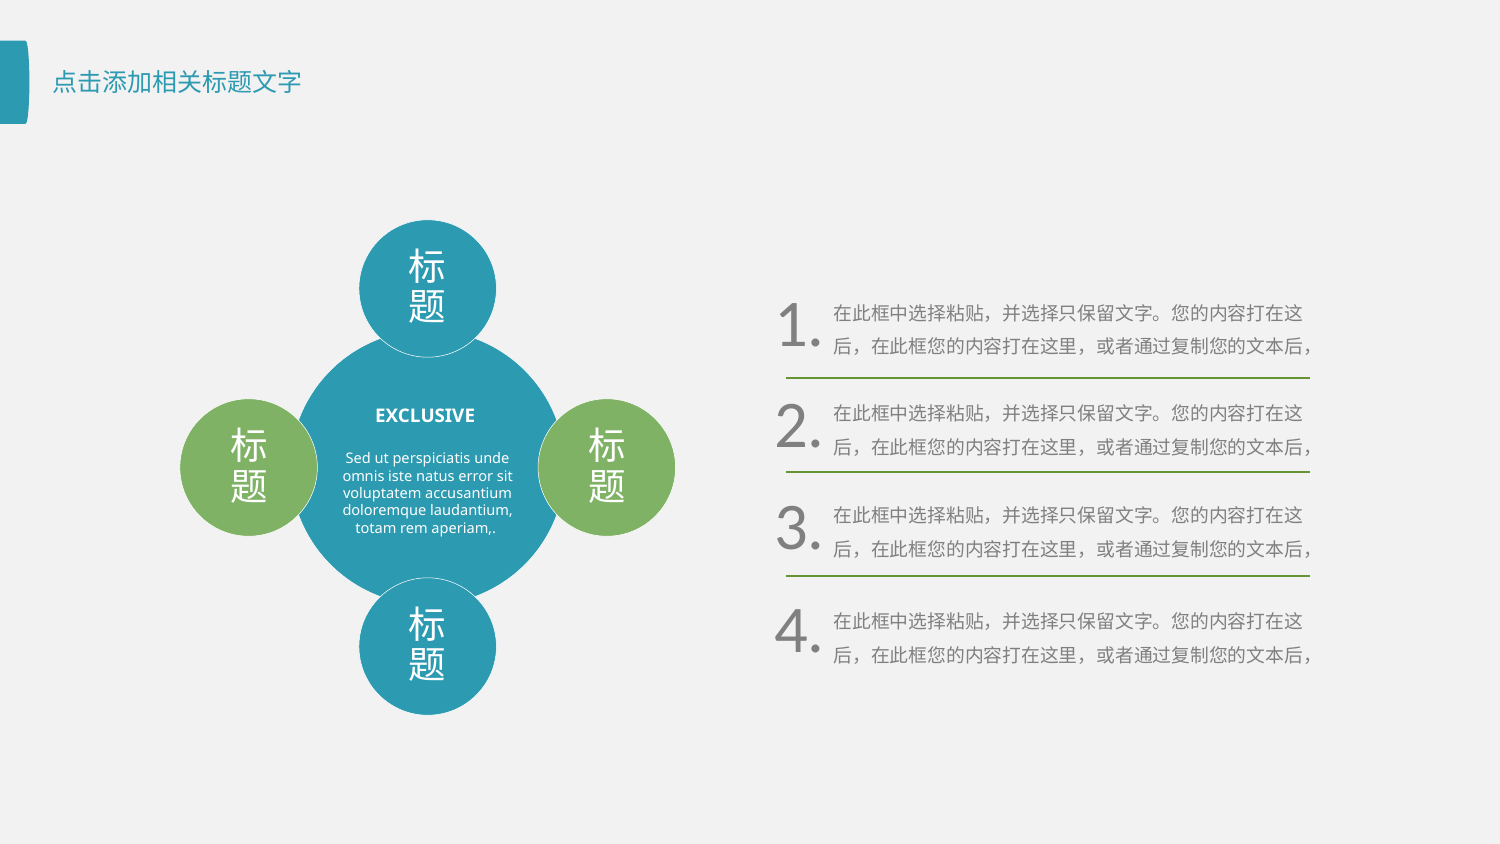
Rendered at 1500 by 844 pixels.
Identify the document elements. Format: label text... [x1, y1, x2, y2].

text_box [179, 219, 676, 716]
text_box 3. [768, 479, 837, 566]
text_box 在此框中选择粘贴，并选择只保留文字。您的内容打在这后，在此框您的内容打在这里，或者通过复制您的文本后， [827, 595, 1311, 670]
text_box 在此框中选择粘贴，并选择只保留文字。您的内容打在这后，在此框您的内容打在这里，或者通过复制您的文本后， [827, 286, 1311, 361]
text_box 在此框中选择粘贴，并选择只保留文字。您的内容打在这后，在此框您的内容打在这里，或者通过复制您的文本后， [827, 387, 1311, 461]
text_box 2. [768, 377, 837, 464]
text_box 4. [768, 582, 837, 670]
text_box 1. [768, 276, 837, 363]
text_box 在此框中选择粘贴，并选择只保留文字。您的内容打在这后，在此框您的内容打在这里，或者通过复制您的文本后， [827, 489, 1311, 564]
